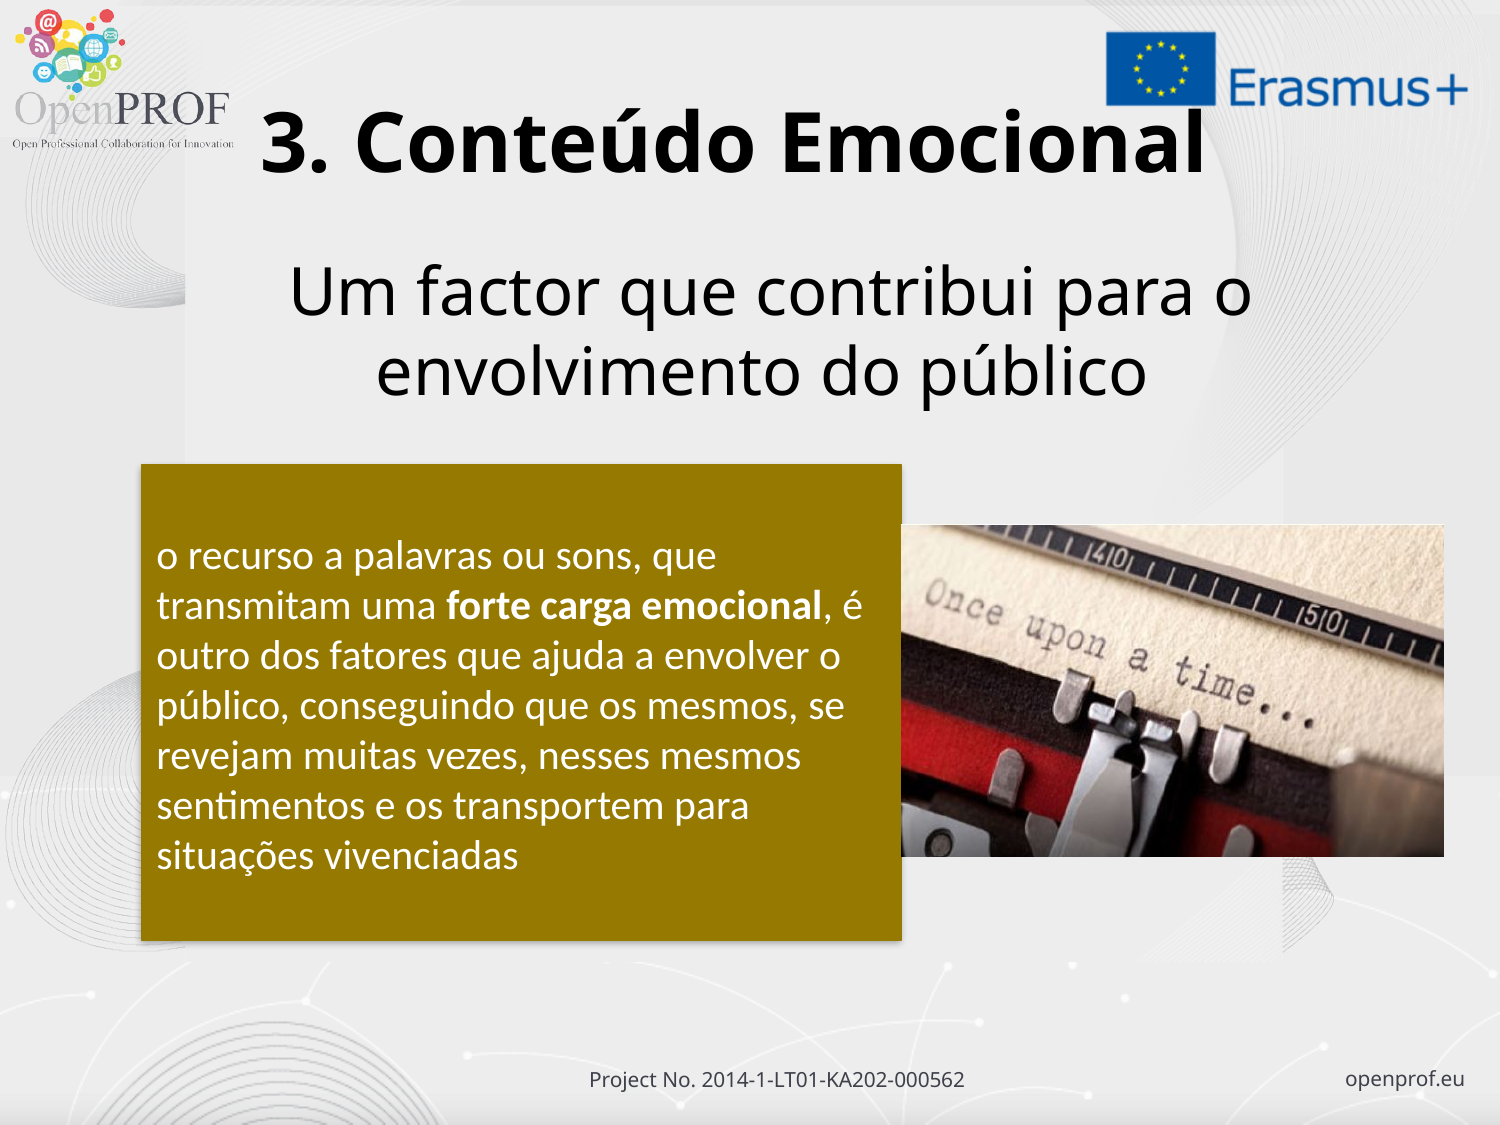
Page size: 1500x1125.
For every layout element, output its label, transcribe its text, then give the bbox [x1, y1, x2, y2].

title 3. Conteúdo Emocional [187, 45, 1282, 233]
text_box o recurso a palavras ou sons, que transmitam uma forte carga emocional, é outro dos fatores que ajuda a envolver o público, conseguindo que os mesmos, se revejam muitas vezes, nesses mesmos sentimentos e os transportem para situações vivenciadas [141, 464, 902, 941]
list Um factor que contribui para o envolvimento do público [56, 241, 1470, 1033]
picture [0, 0, 1500, 1125]
